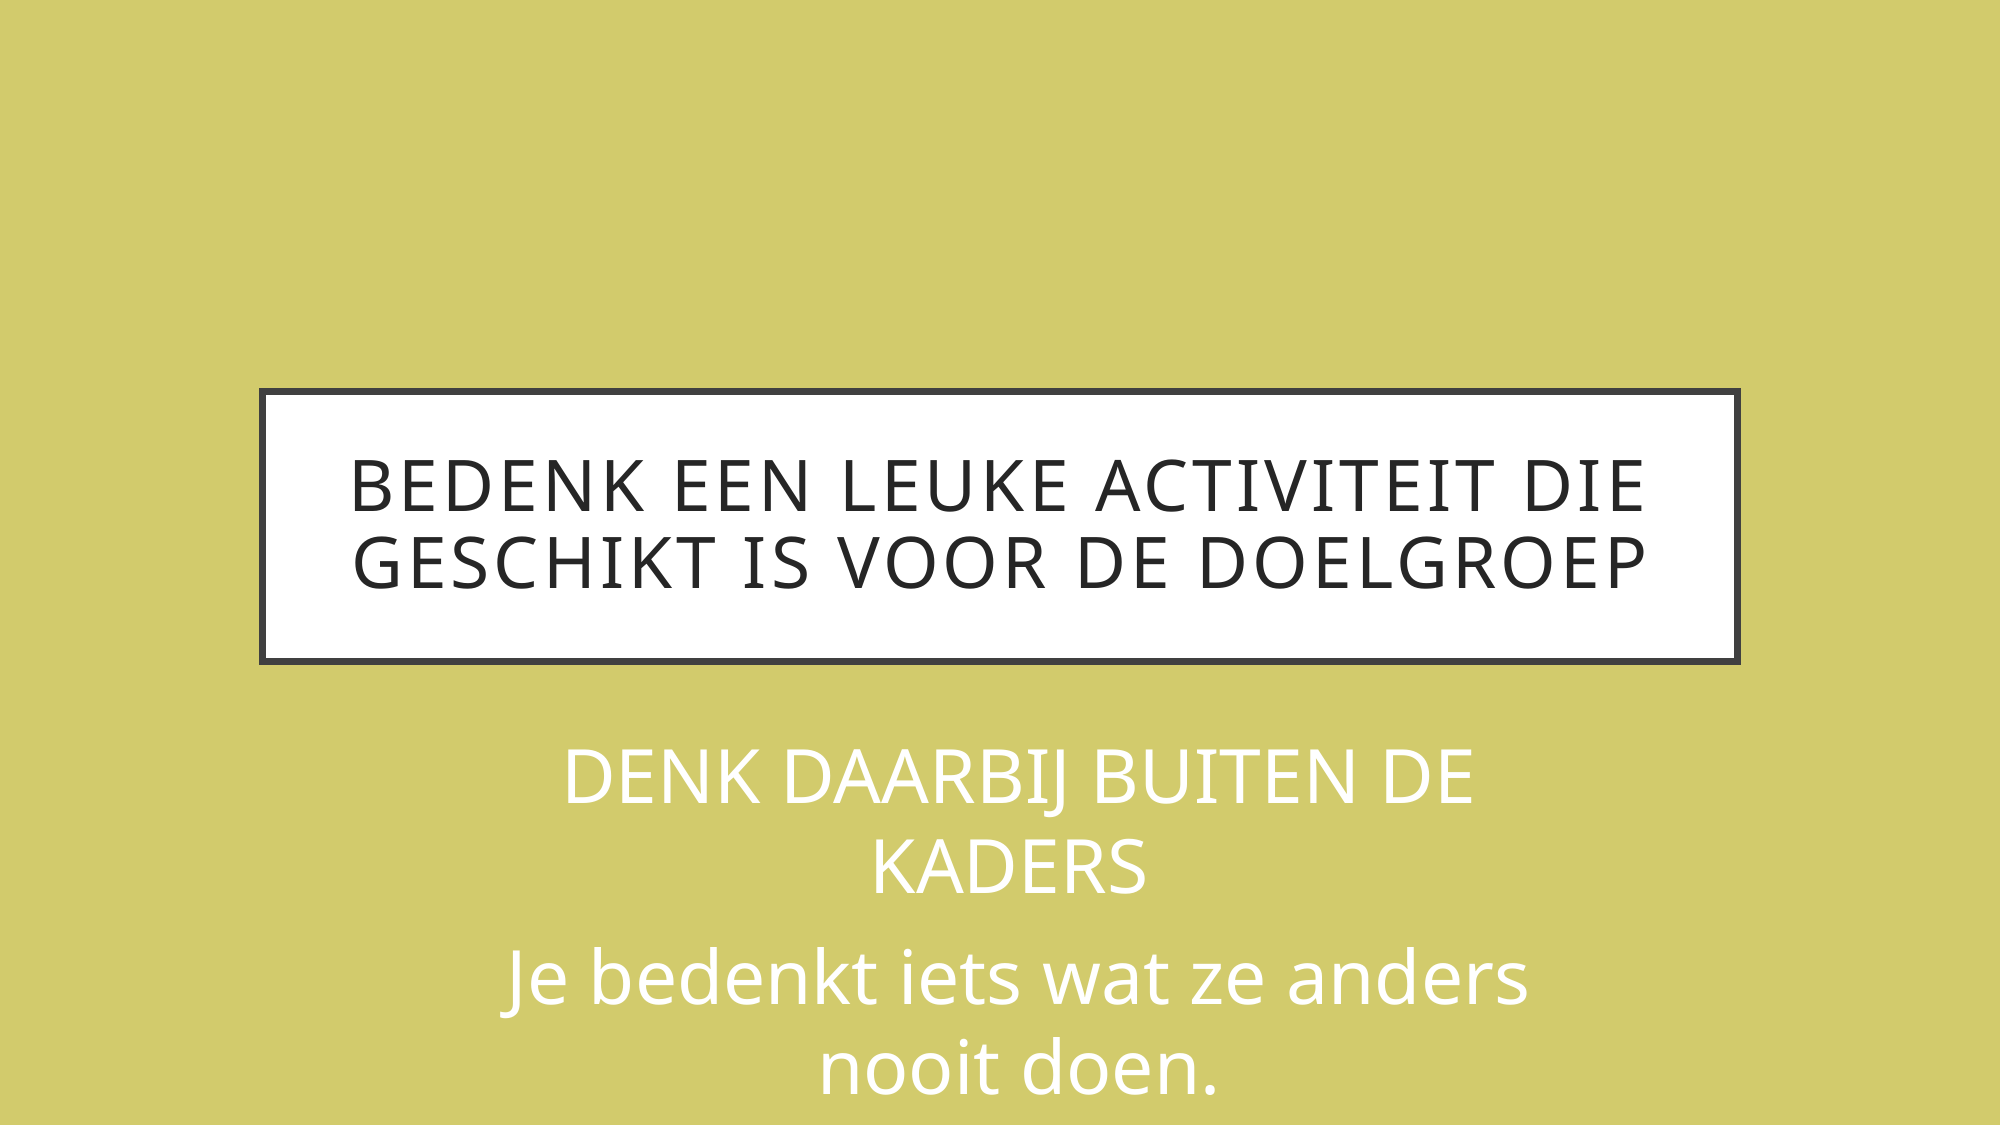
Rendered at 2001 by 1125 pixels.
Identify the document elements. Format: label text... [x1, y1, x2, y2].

title BEDENK EEN LEUKE ACTIVITEIT DIE GESCHIKT IS VOOR DE DOELGROEP [259, 388, 1741, 665]
subtitle DENK DAARBIJ BUITEN DE KADERS Je bedenkt iets wat ze anders nooit doen. [416, 721, 1622, 1125]
